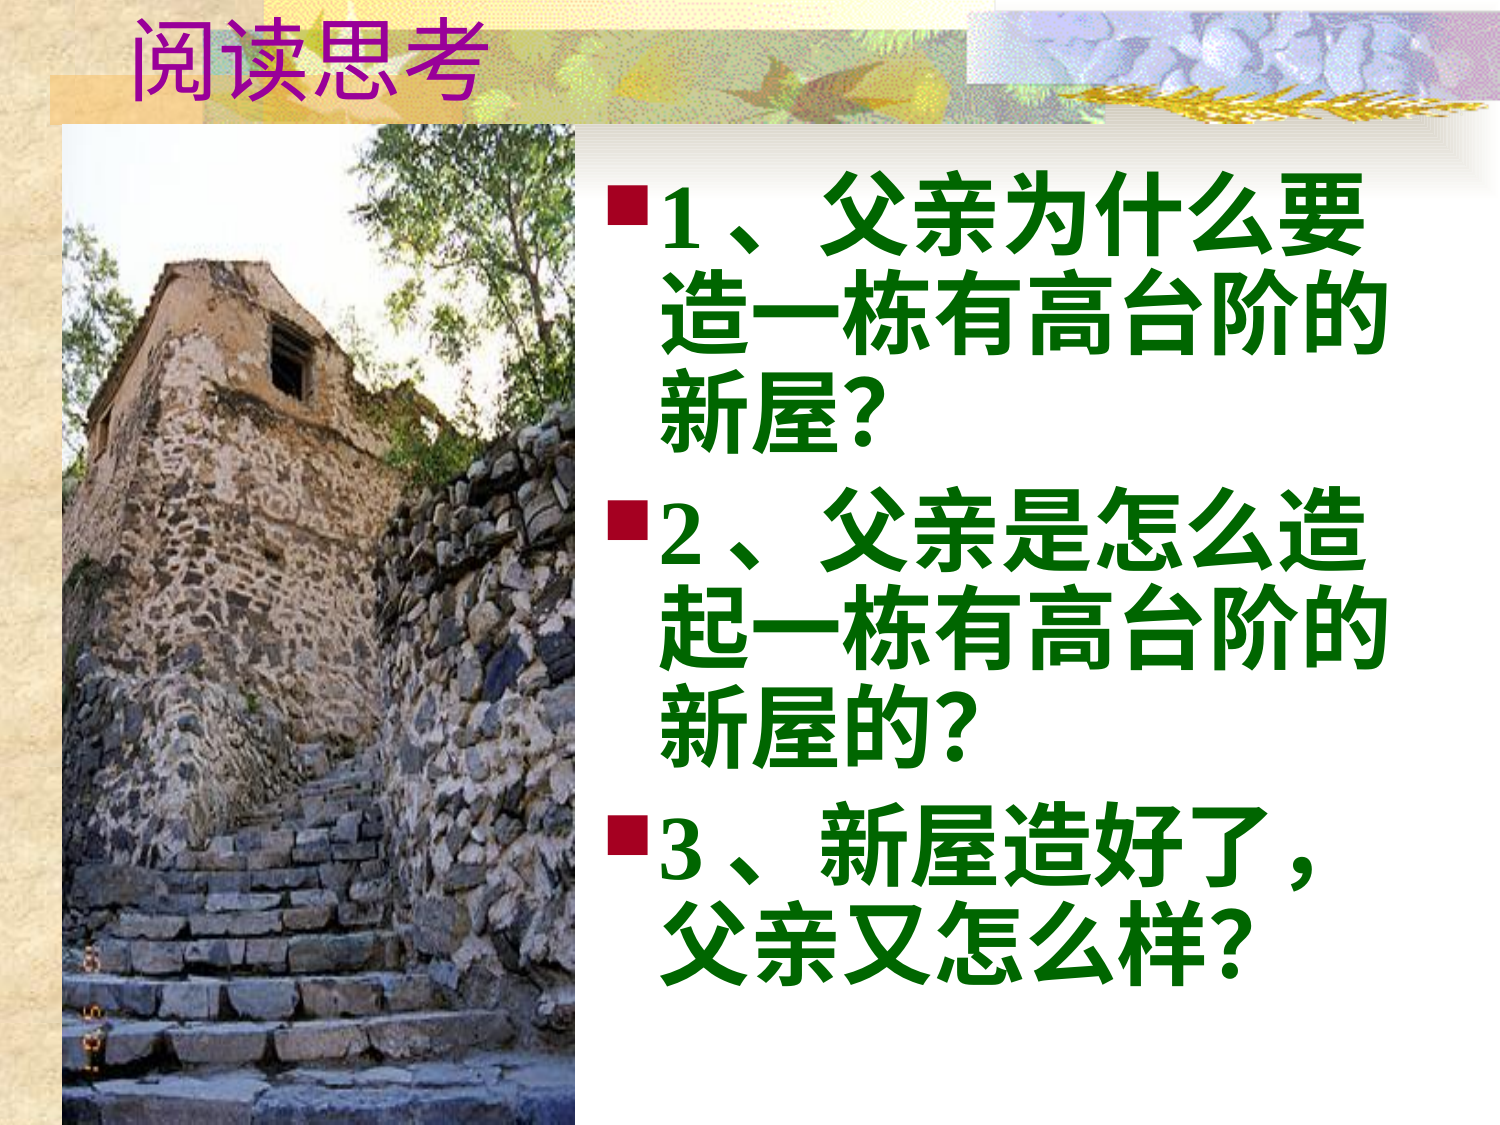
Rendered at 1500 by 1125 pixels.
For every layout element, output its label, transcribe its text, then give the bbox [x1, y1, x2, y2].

text_box 阅读思考 [112, 0, 510, 120]
picture [0, 0, 1500, 1125]
text_box 1、父亲为什么要造一栋有高台阶的新屋？zxxk 2、父亲是怎么造起一栋有高台阶的新屋的？ 3、新屋造好了，父亲又怎么样？ [587, 162, 1475, 1088]
